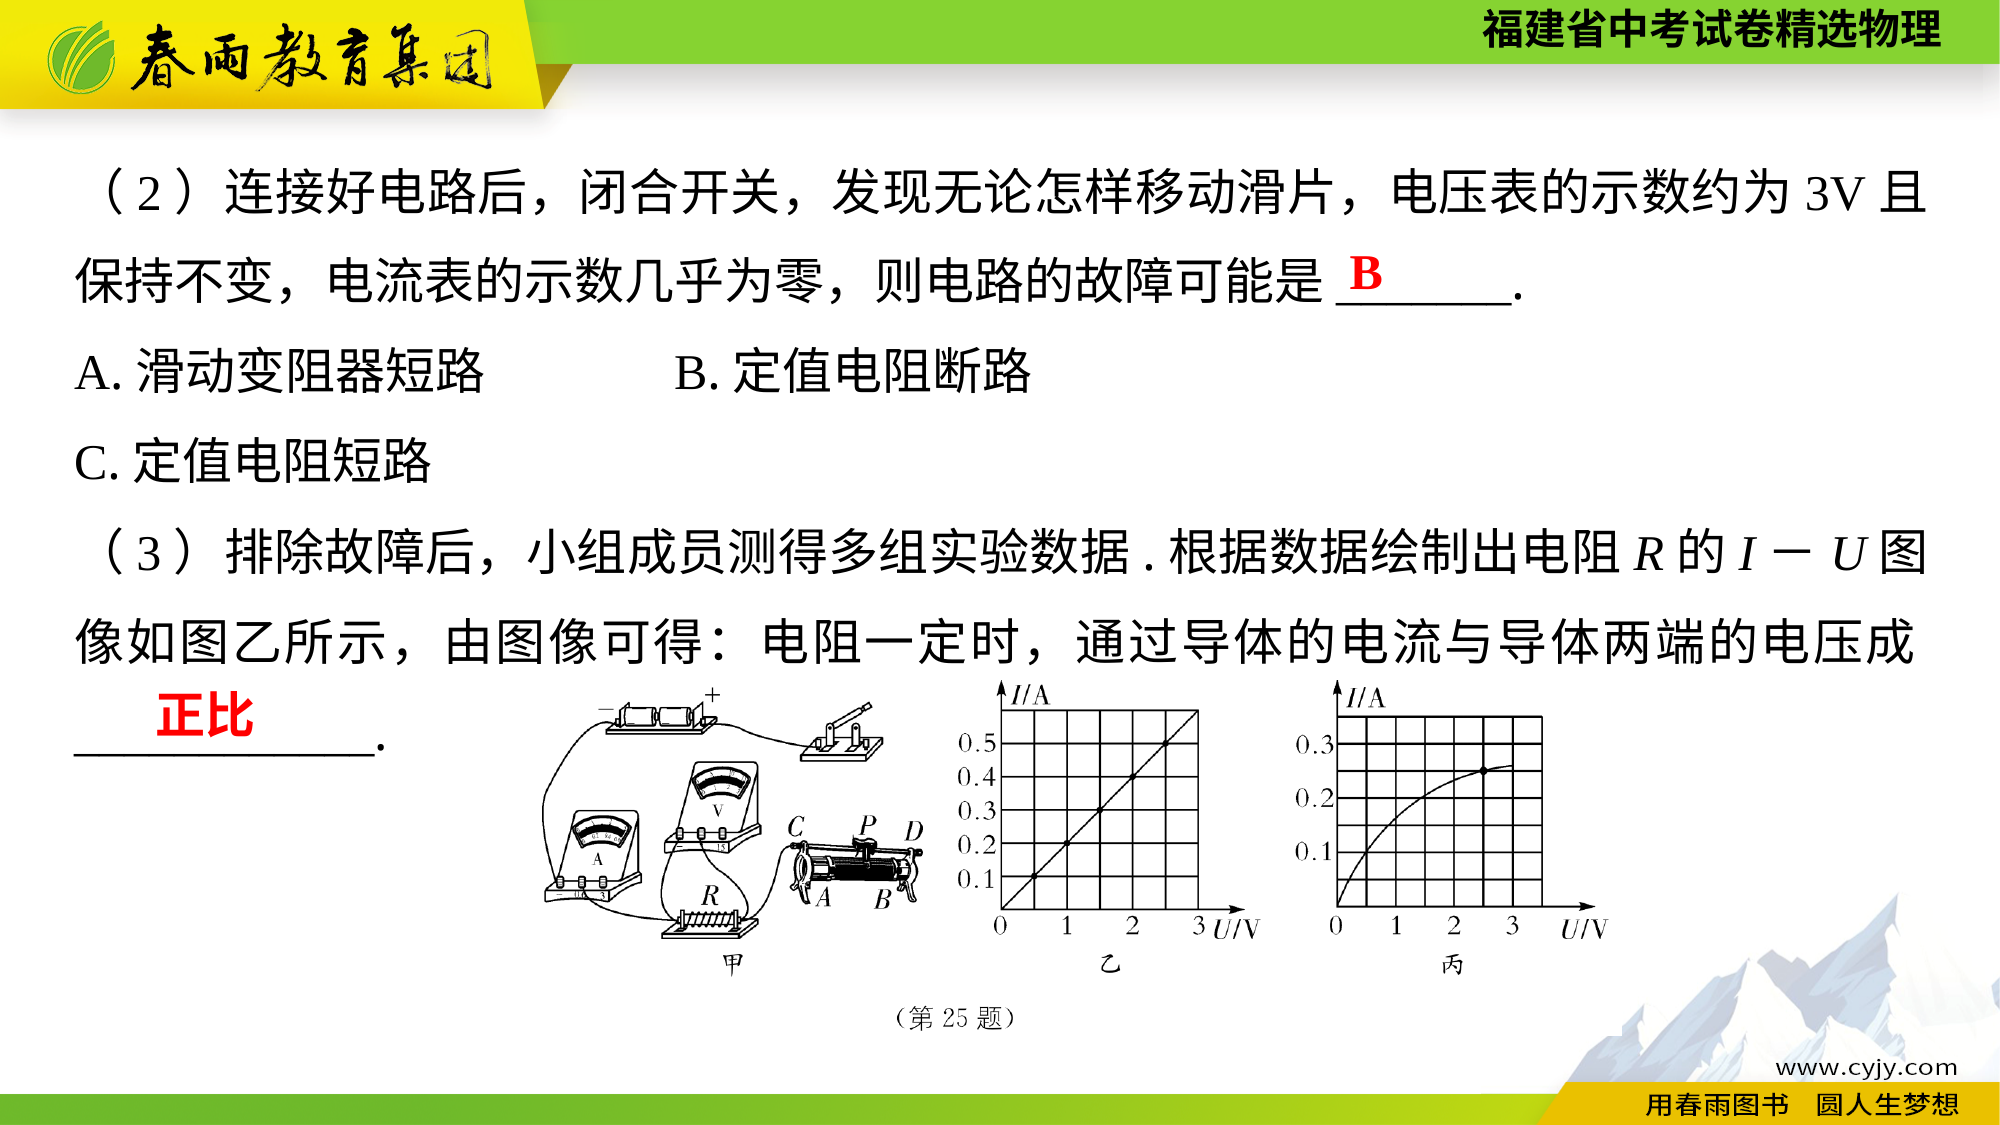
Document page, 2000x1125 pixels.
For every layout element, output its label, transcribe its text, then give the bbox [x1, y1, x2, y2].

list （2）连接好电路后，闭合开关，发现无论怎样移动滑片，电压表的示数约为3V且保持不变，电流表的示数几乎为零，则电路的故障可能是_______. A.滑动变阻器短路 B.定值电阻断路 C.定值电阻短路 （3）排除故障后，小组成员测得多组实验数据.根据数据绘制出电阻R的I－U图像如图乙所示，由图像可得：电阻一定时，通过导体的电流与导体两端的电压成____________. [59, 122, 1944, 774]
text_box 正比 [140, 676, 271, 752]
text_box B [1272, 231, 1460, 307]
picture [0, 0, 2000, 1125]
